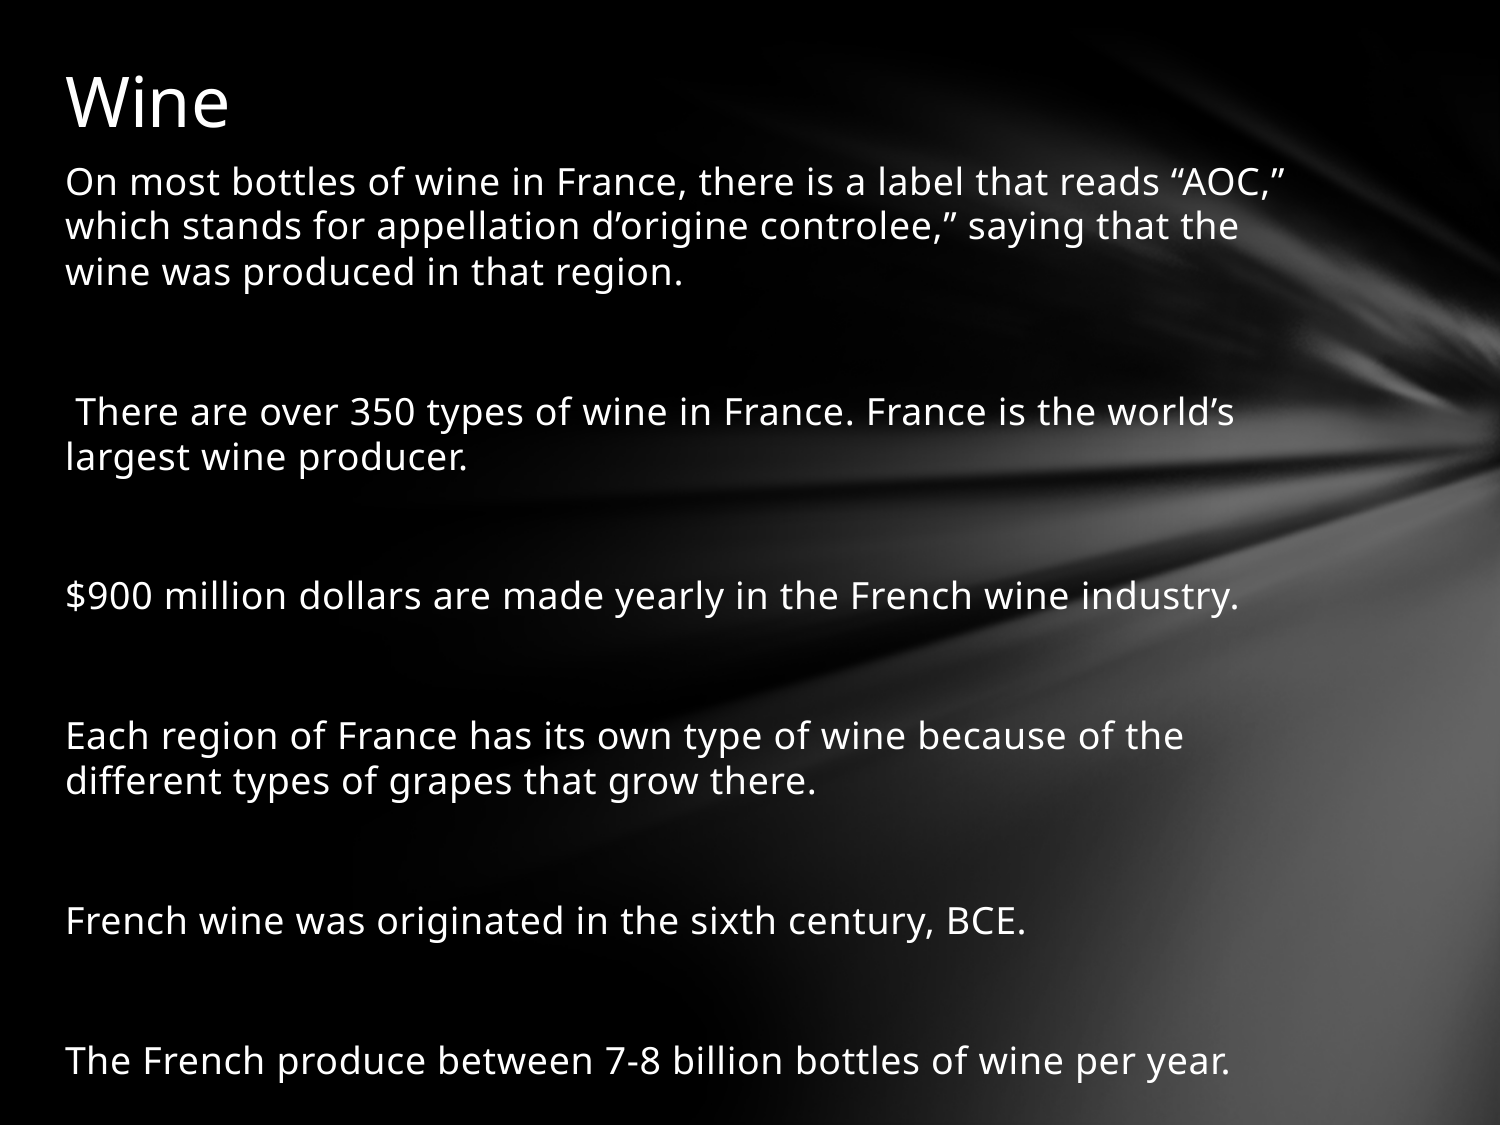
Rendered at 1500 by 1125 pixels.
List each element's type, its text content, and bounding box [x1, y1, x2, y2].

list On most bottles of wine in France, there is a label that reads “AOC,” which stands for appellation d’origine controlee,” saying that the wine was produced in that region. There are over 350 types of wine in France. France is the world’s largest wine producer. $900 million dollars are made yearly in the French wine industry. Each region of France has its own type of wine because of the different types of grapes that grow there. French wine was originated in the sixth century, BCE. The French produce between 7-8 billion bottles of wine per year. [50, 149, 1310, 925]
title Wine [50, 50, 1310, 149]
